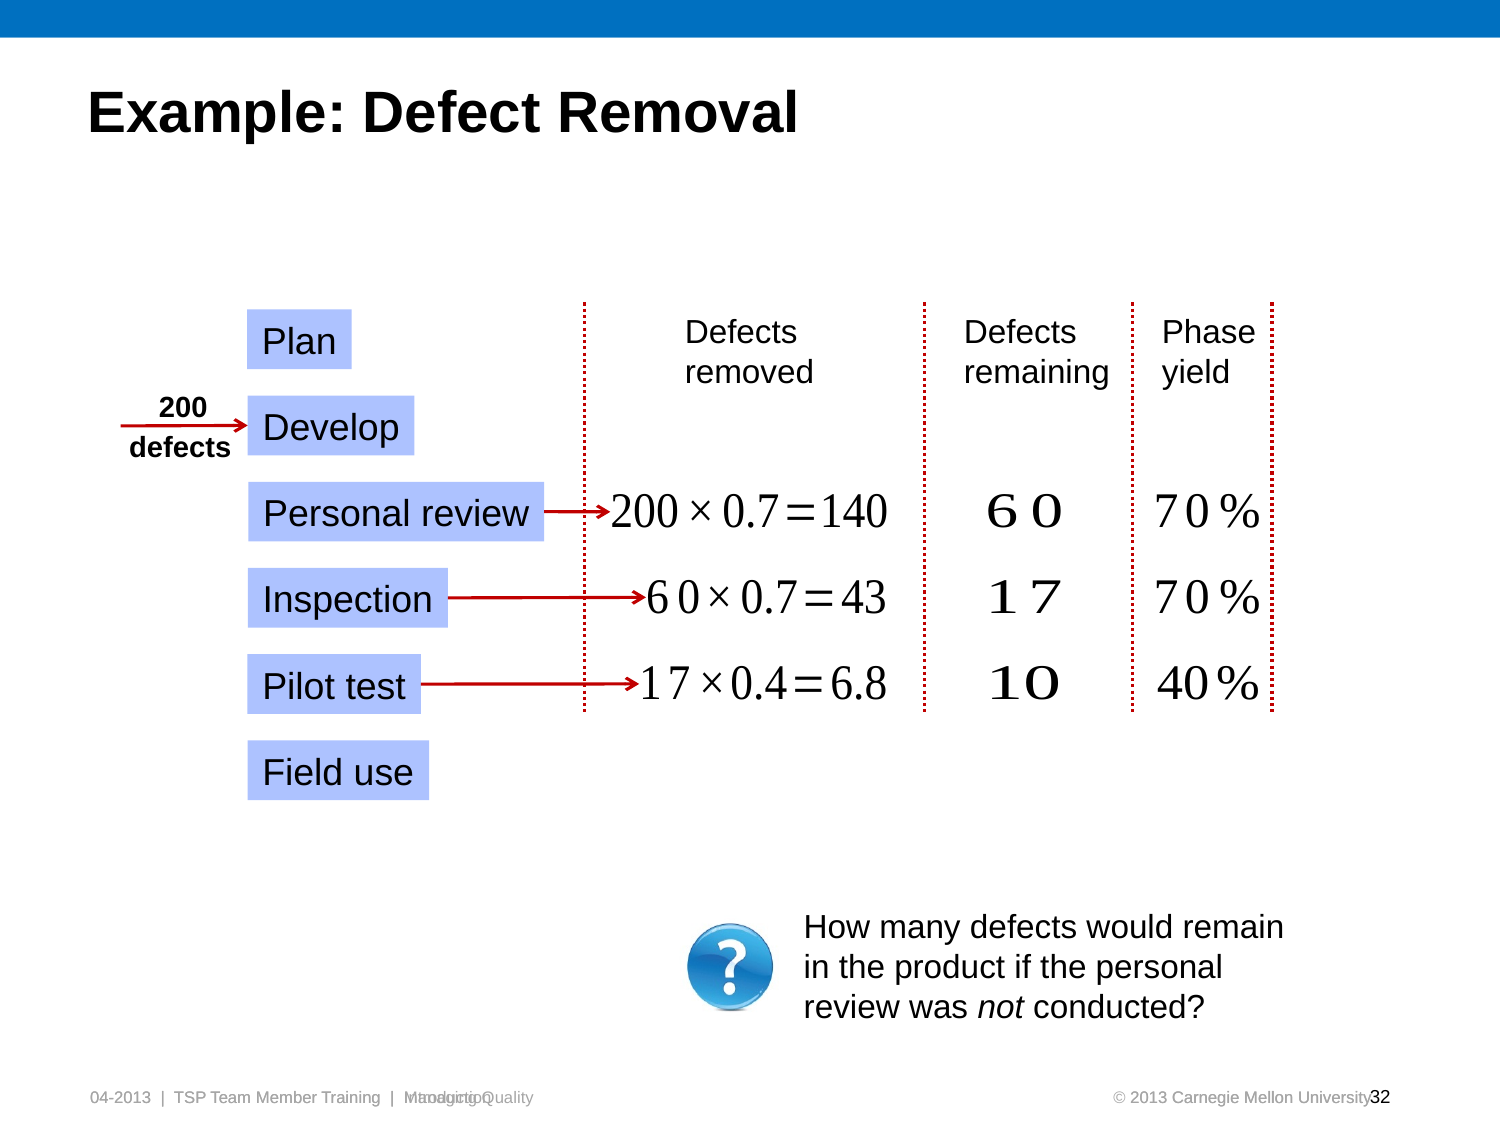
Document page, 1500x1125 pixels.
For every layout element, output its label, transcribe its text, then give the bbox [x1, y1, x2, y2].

text_box Field use [247, 740, 430, 801]
text_box How many defects would remain in the product if the personal review was not conducted? [788, 898, 1300, 1033]
text_box Plan [247, 309, 352, 370]
text_box Inspection [247, 567, 448, 628]
text_box Develop [247, 395, 415, 456]
text_box Phase yield [1147, 302, 1270, 398]
text_box Pilot test [247, 654, 421, 714]
text_box Defects remaining [949, 302, 1126, 398]
picture [668, 912, 791, 1020]
title Example: Defect Removal [87, 87, 1439, 226]
text_box Personal review [248, 481, 545, 542]
text_box Defects removed [670, 302, 830, 398]
text_box defects [114, 421, 247, 471]
text_box 200 [144, 380, 223, 421]
